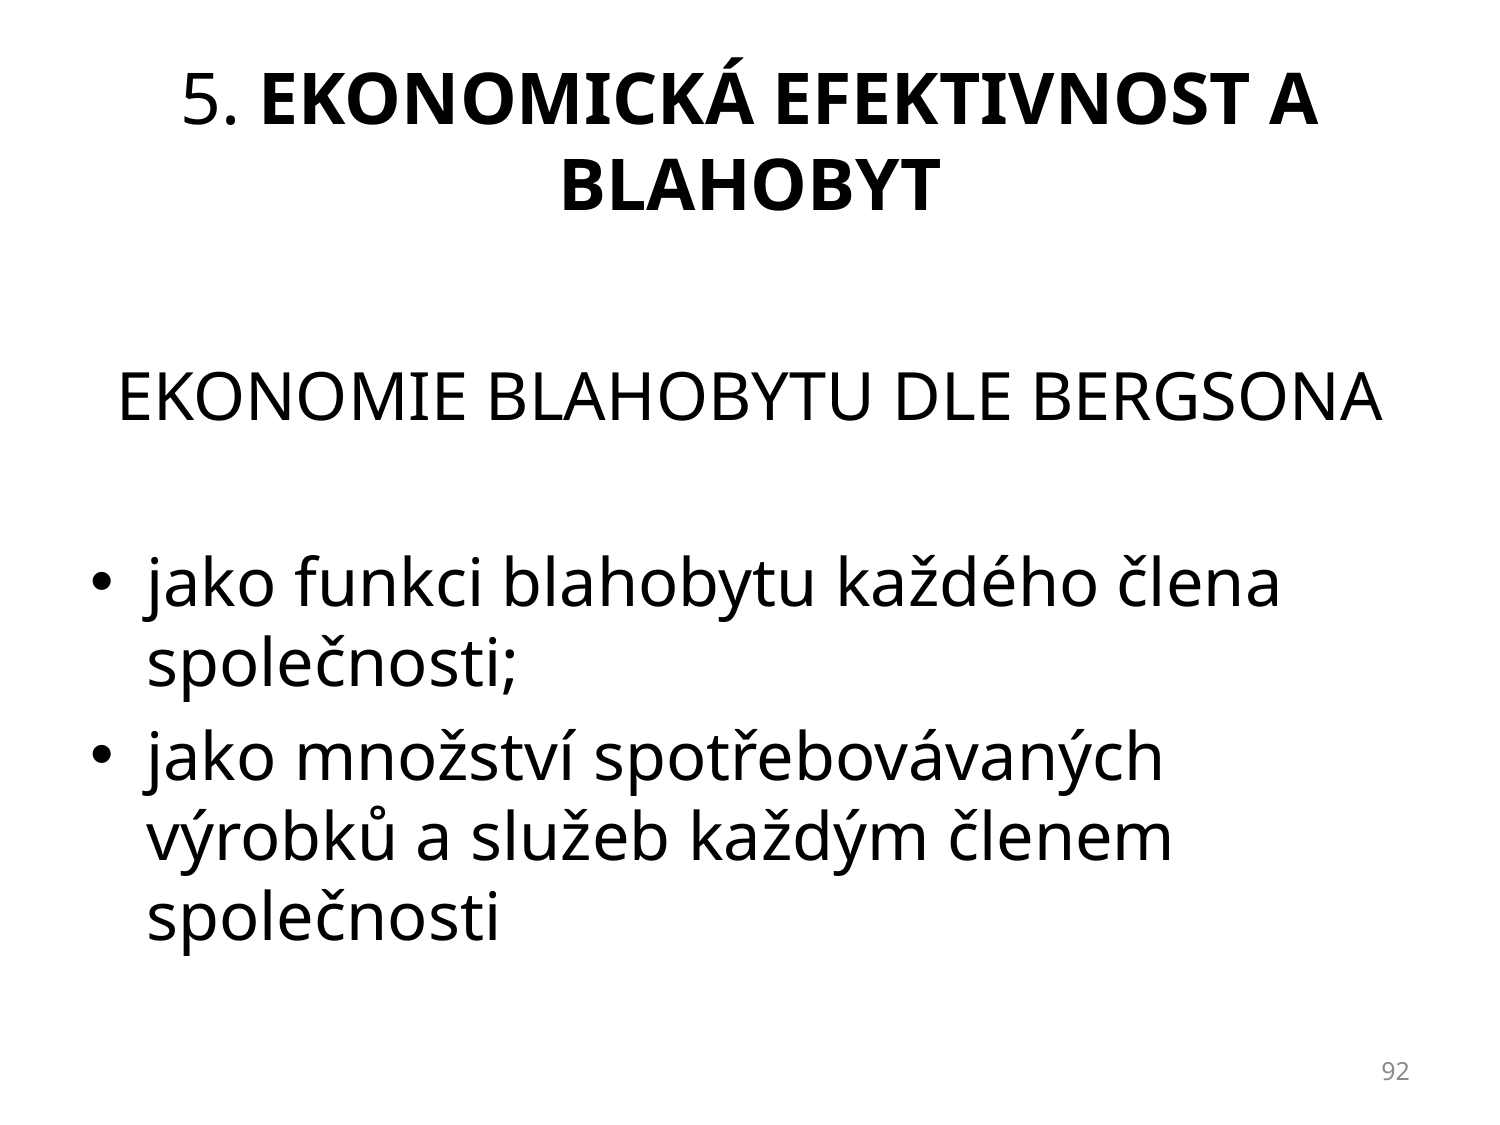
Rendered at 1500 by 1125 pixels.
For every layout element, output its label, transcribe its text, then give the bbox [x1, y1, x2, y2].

slide_number 92 [1074, 1042, 1425, 1103]
list EKONOMIE BLAHOBYTU DLE BERGSONA jako funkci blahobytu každého člena společnosti; jako množství spotřebovávaných výrobků a služeb každým členem společnosti [75, 262, 1425, 1005]
title 5. Ekonomická efektivnost a blahobyt [75, 45, 1425, 233]
